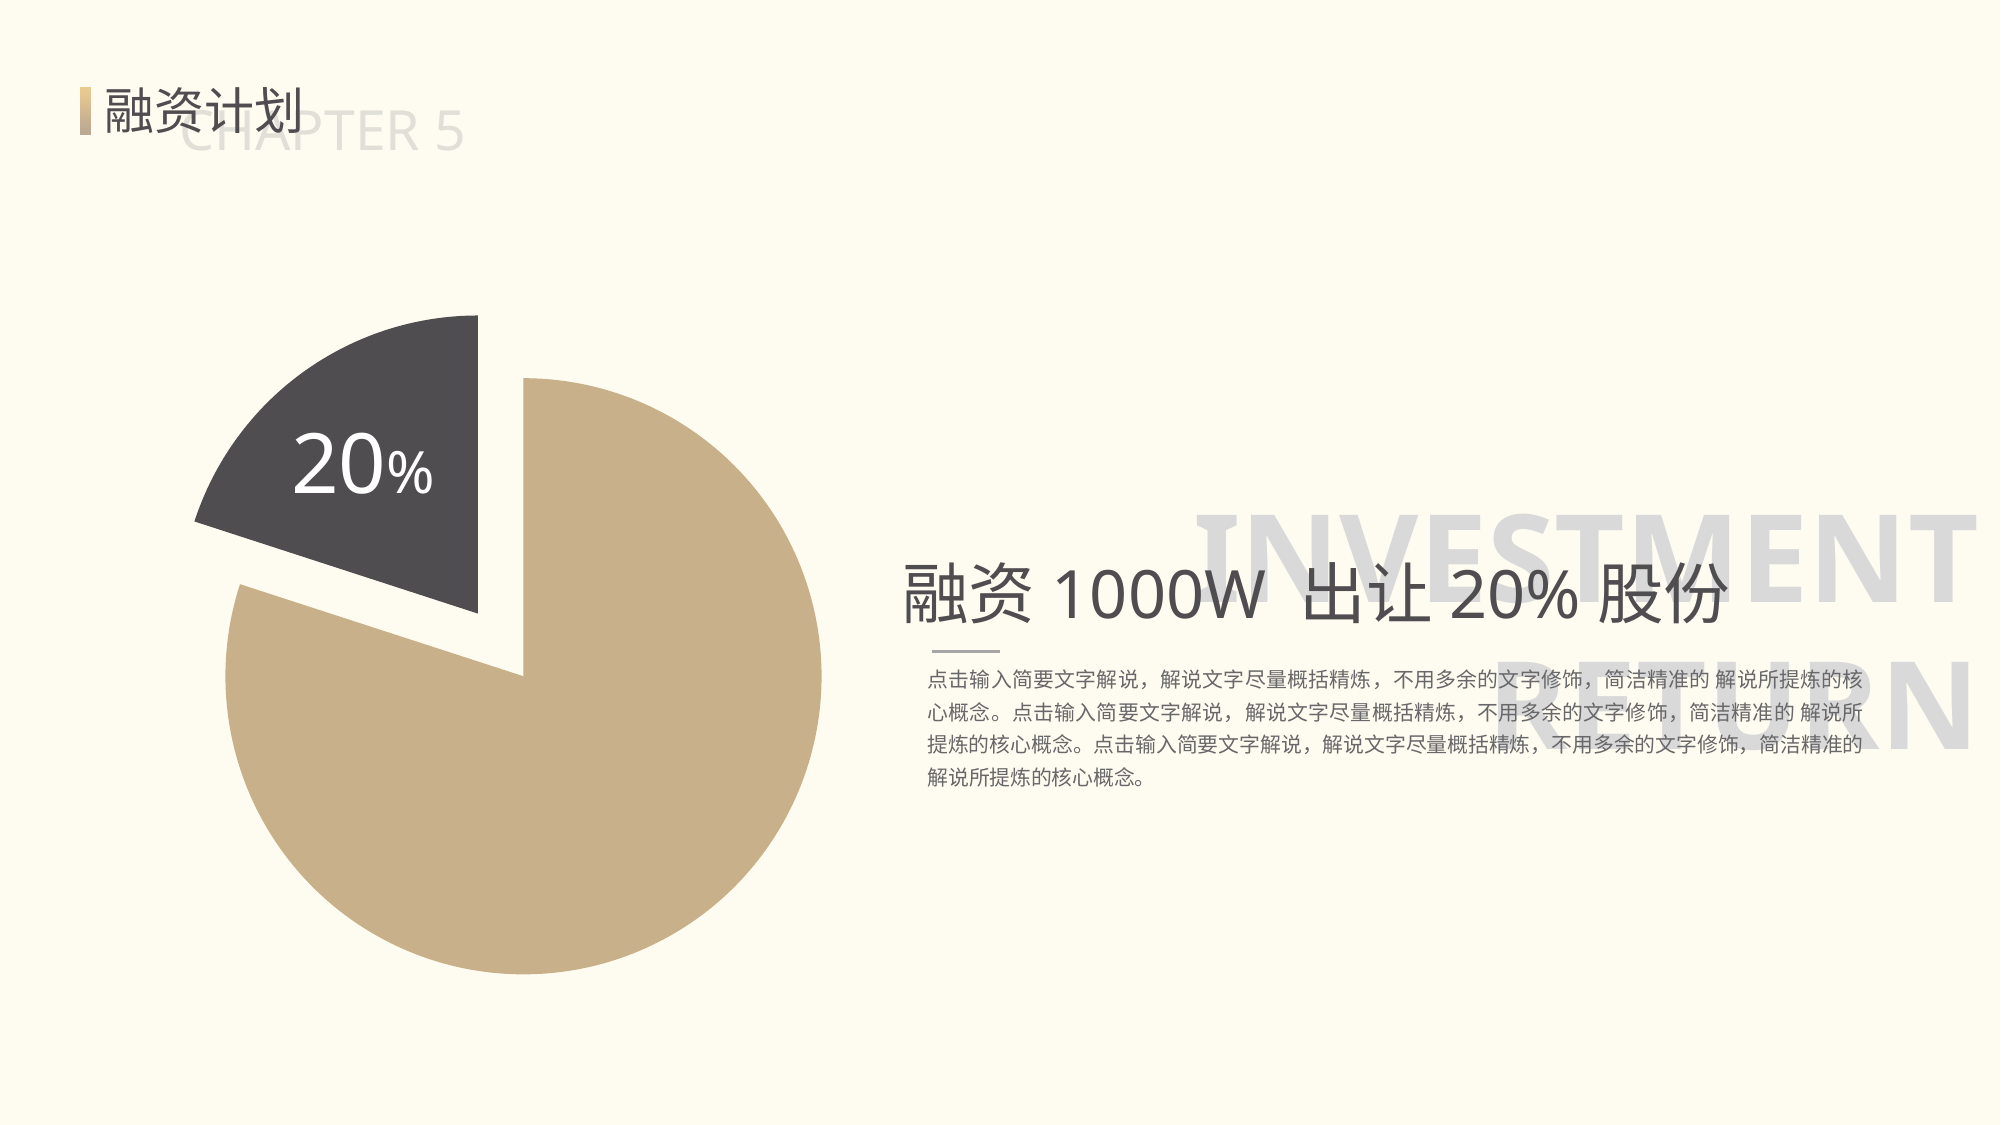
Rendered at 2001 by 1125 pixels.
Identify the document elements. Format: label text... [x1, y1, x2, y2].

text_box 融资计划 [89, 72, 320, 147]
chart [0, 293, 1028, 997]
text_box CHAPTER 5 [164, 87, 482, 170]
picture [80, 87, 91, 136]
text_box INVESTMENT RETURN [1178, 473, 1995, 781]
text_box 融资1000W 出让20%股份 [1032, 544, 1746, 639]
text_box 点击输入简要文字解说，解说文字尽量概括精炼，不用多余的文字修饰，简洁精准的 解说所提炼的核心概念。点击输入简要文字解说，解说文字尽量概括精炼，不用多余的文字修饰，简洁精准的 解说所提炼的核心概念。点击输入简要文字解说，解说文字尽量概括精炼，不用多余的文字修饰，简洁精准的 解说所提炼的核心概念。 [1032, 652, 1879, 862]
